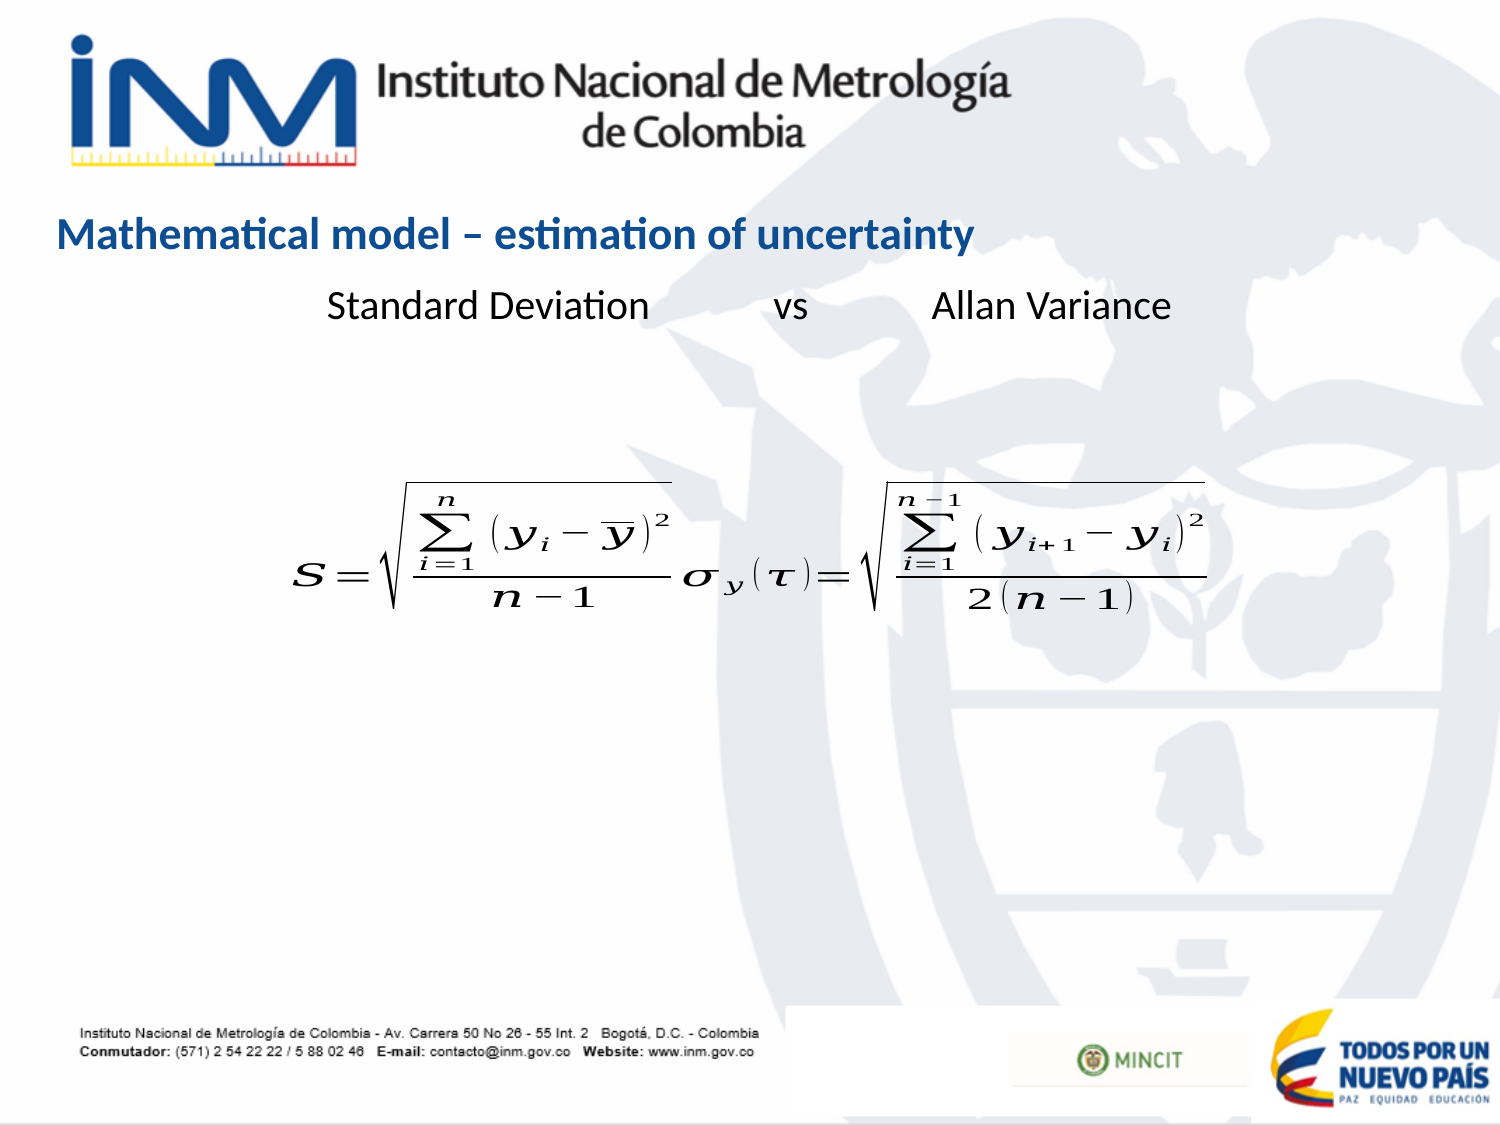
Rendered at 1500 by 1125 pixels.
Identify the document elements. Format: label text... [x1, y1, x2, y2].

text_box Standard Deviation vs Allan Variance [70, 270, 1430, 335]
text_box Mathematical model – estimation of uncertainty [41, 196, 1459, 266]
picture [0, 0, 1500, 1125]
